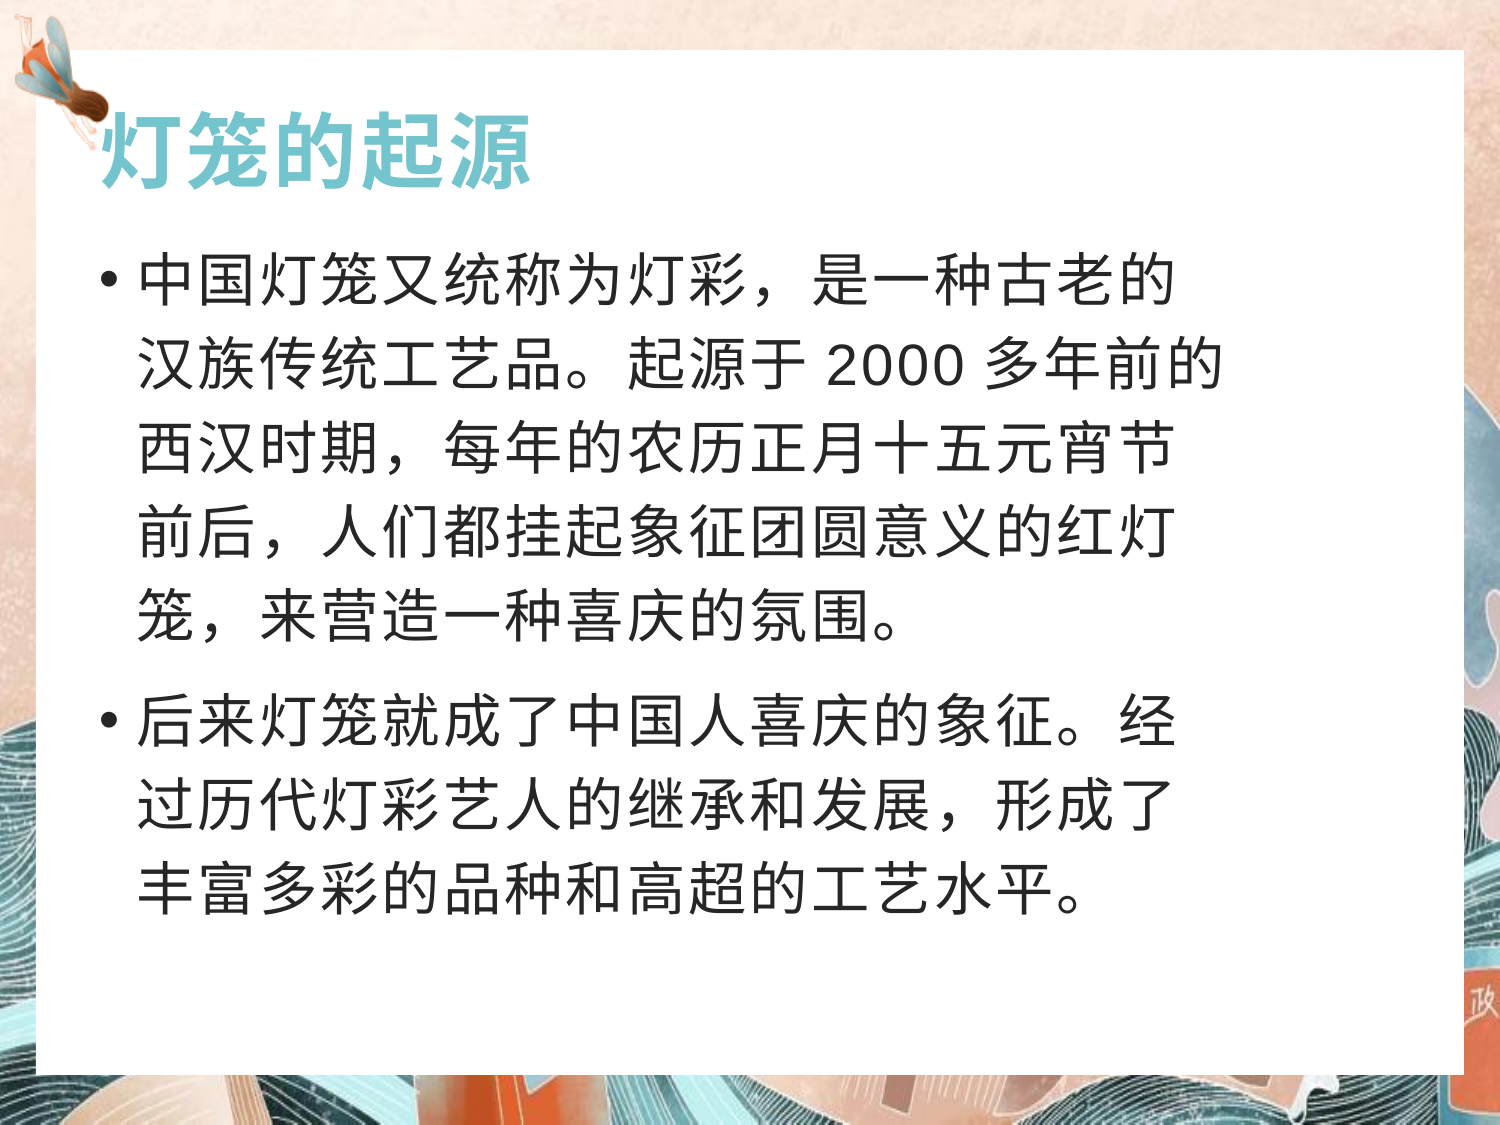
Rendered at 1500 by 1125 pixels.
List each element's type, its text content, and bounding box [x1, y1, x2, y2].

picture [0, 0, 1500, 1125]
list 中国灯笼又统称为灯彩，是一种古老的汉族传统工艺品。起源于2000多年前的西汉时期，每年的农历正月十五元宵节前后，人们都挂起象征团圆意义的红灯笼，来营造一种喜庆的氛围。 后来灯笼就成了中国人喜庆的象征。经过历代灯彩艺人的继承和发展，形成了丰富多彩的品种和高超的工艺水平。 [82, 229, 1251, 1041]
title 灯笼的起源 [82, 72, 1418, 146]
